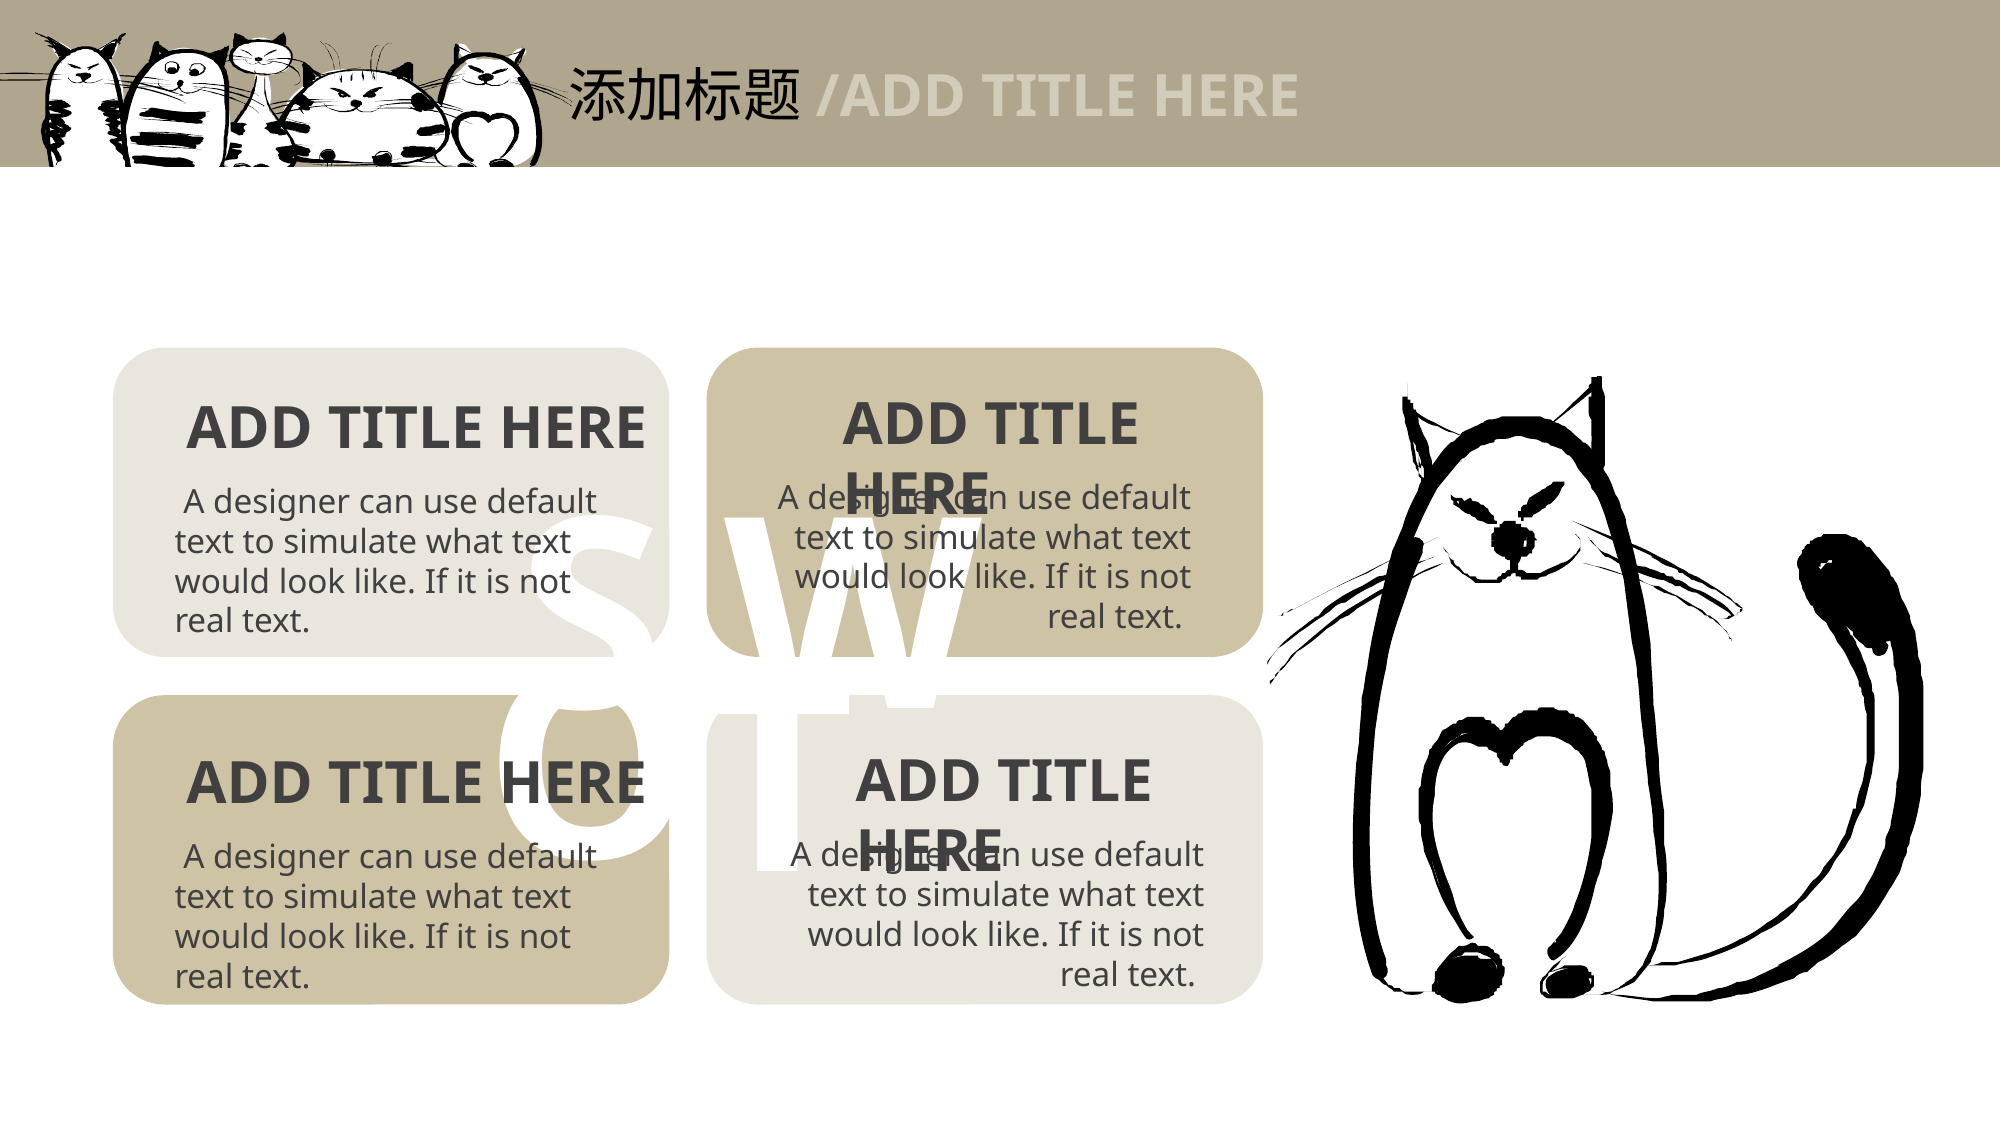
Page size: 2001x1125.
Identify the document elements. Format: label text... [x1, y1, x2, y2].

text_box T [685, 597, 870, 933]
text_box A designer can use default text to simulate what text would look like. If it is not real text. [159, 472, 626, 647]
text_box ADD TITLE HERE [171, 738, 676, 823]
text_box [112, 695, 670, 1005]
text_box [0, 0, 2000, 167]
text_box ADD TITLE HERE [171, 382, 676, 468]
text_box A designer can use default text to simulate what text would look like. If it is not real text. [753, 825, 1220, 1001]
text_box A designer can use default text to simulate what text would look like. If it is not real text. [740, 468, 1207, 643]
text_box [112, 347, 667, 657]
text_box [706, 695, 1264, 1005]
text_box [706, 347, 1264, 657]
text_box ADD TITLE HERE [827, 378, 1207, 534]
text_box A designer can use default text to simulate what text would look like. If it is not real text. [159, 827, 626, 1003]
text_box S [502, 434, 680, 584]
text_box W [709, 434, 827, 597]
text_box O [469, 584, 712, 919]
text_box ADD TITLE HERE [840, 736, 1220, 891]
picture [1267, 376, 1924, 1005]
